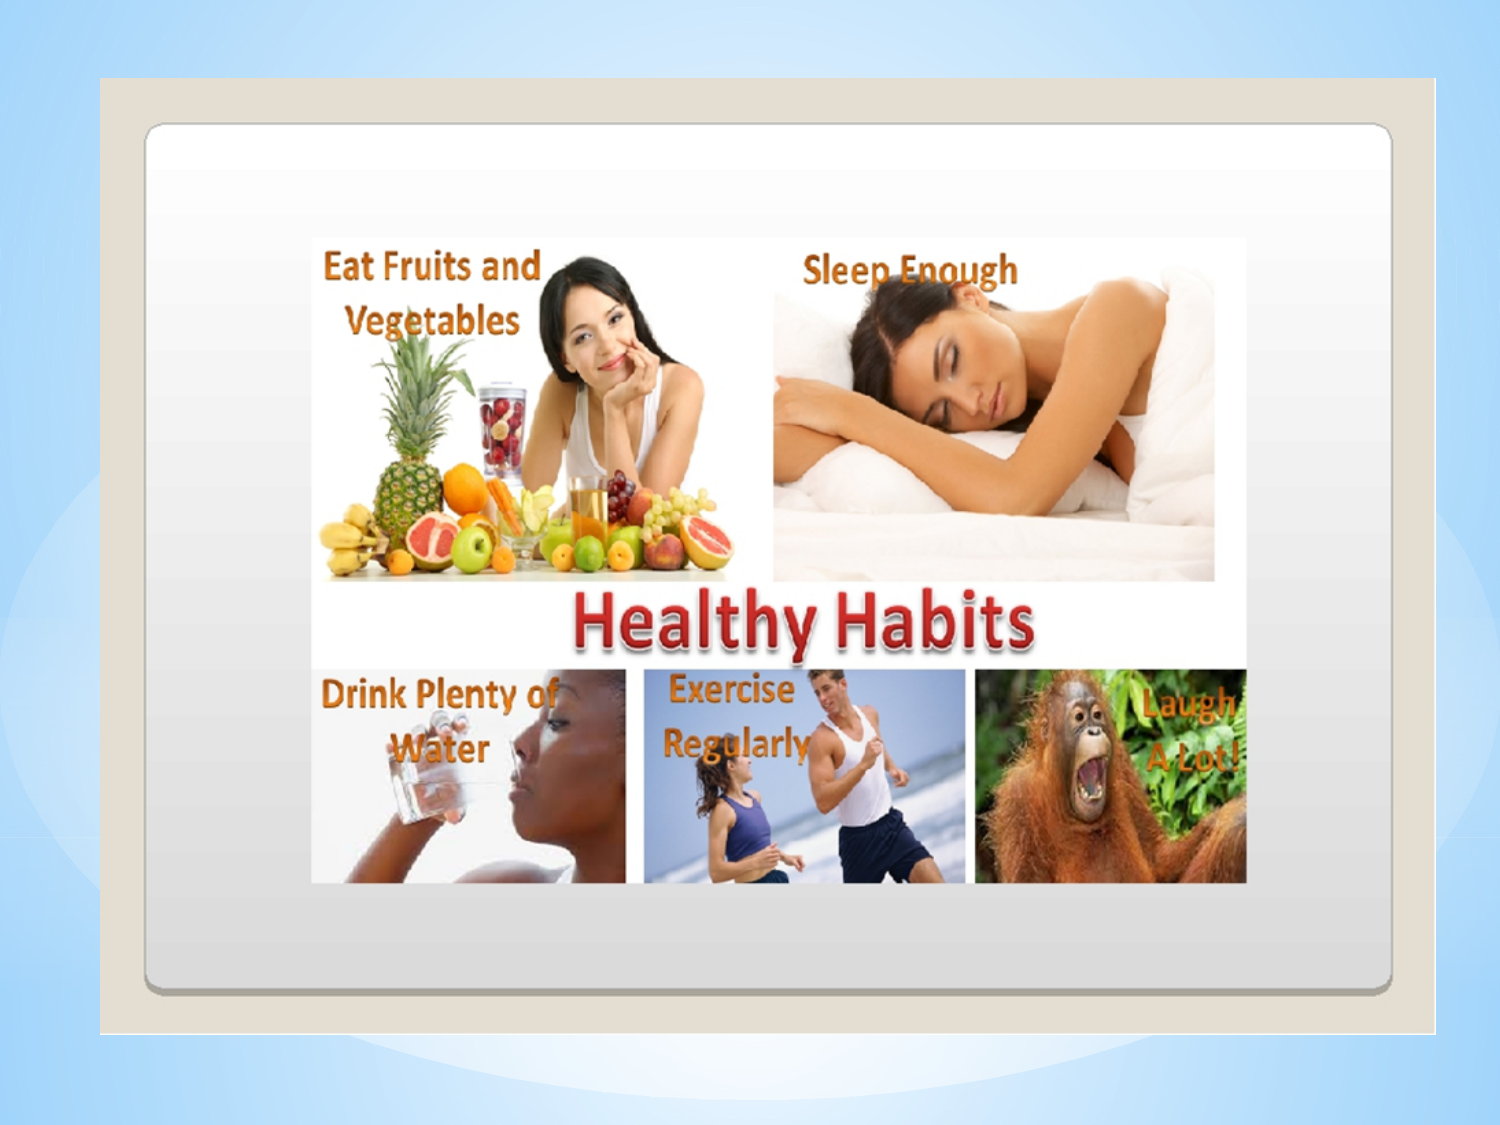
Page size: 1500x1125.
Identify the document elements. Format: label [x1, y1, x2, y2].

picture [100, 77, 1436, 1036]
